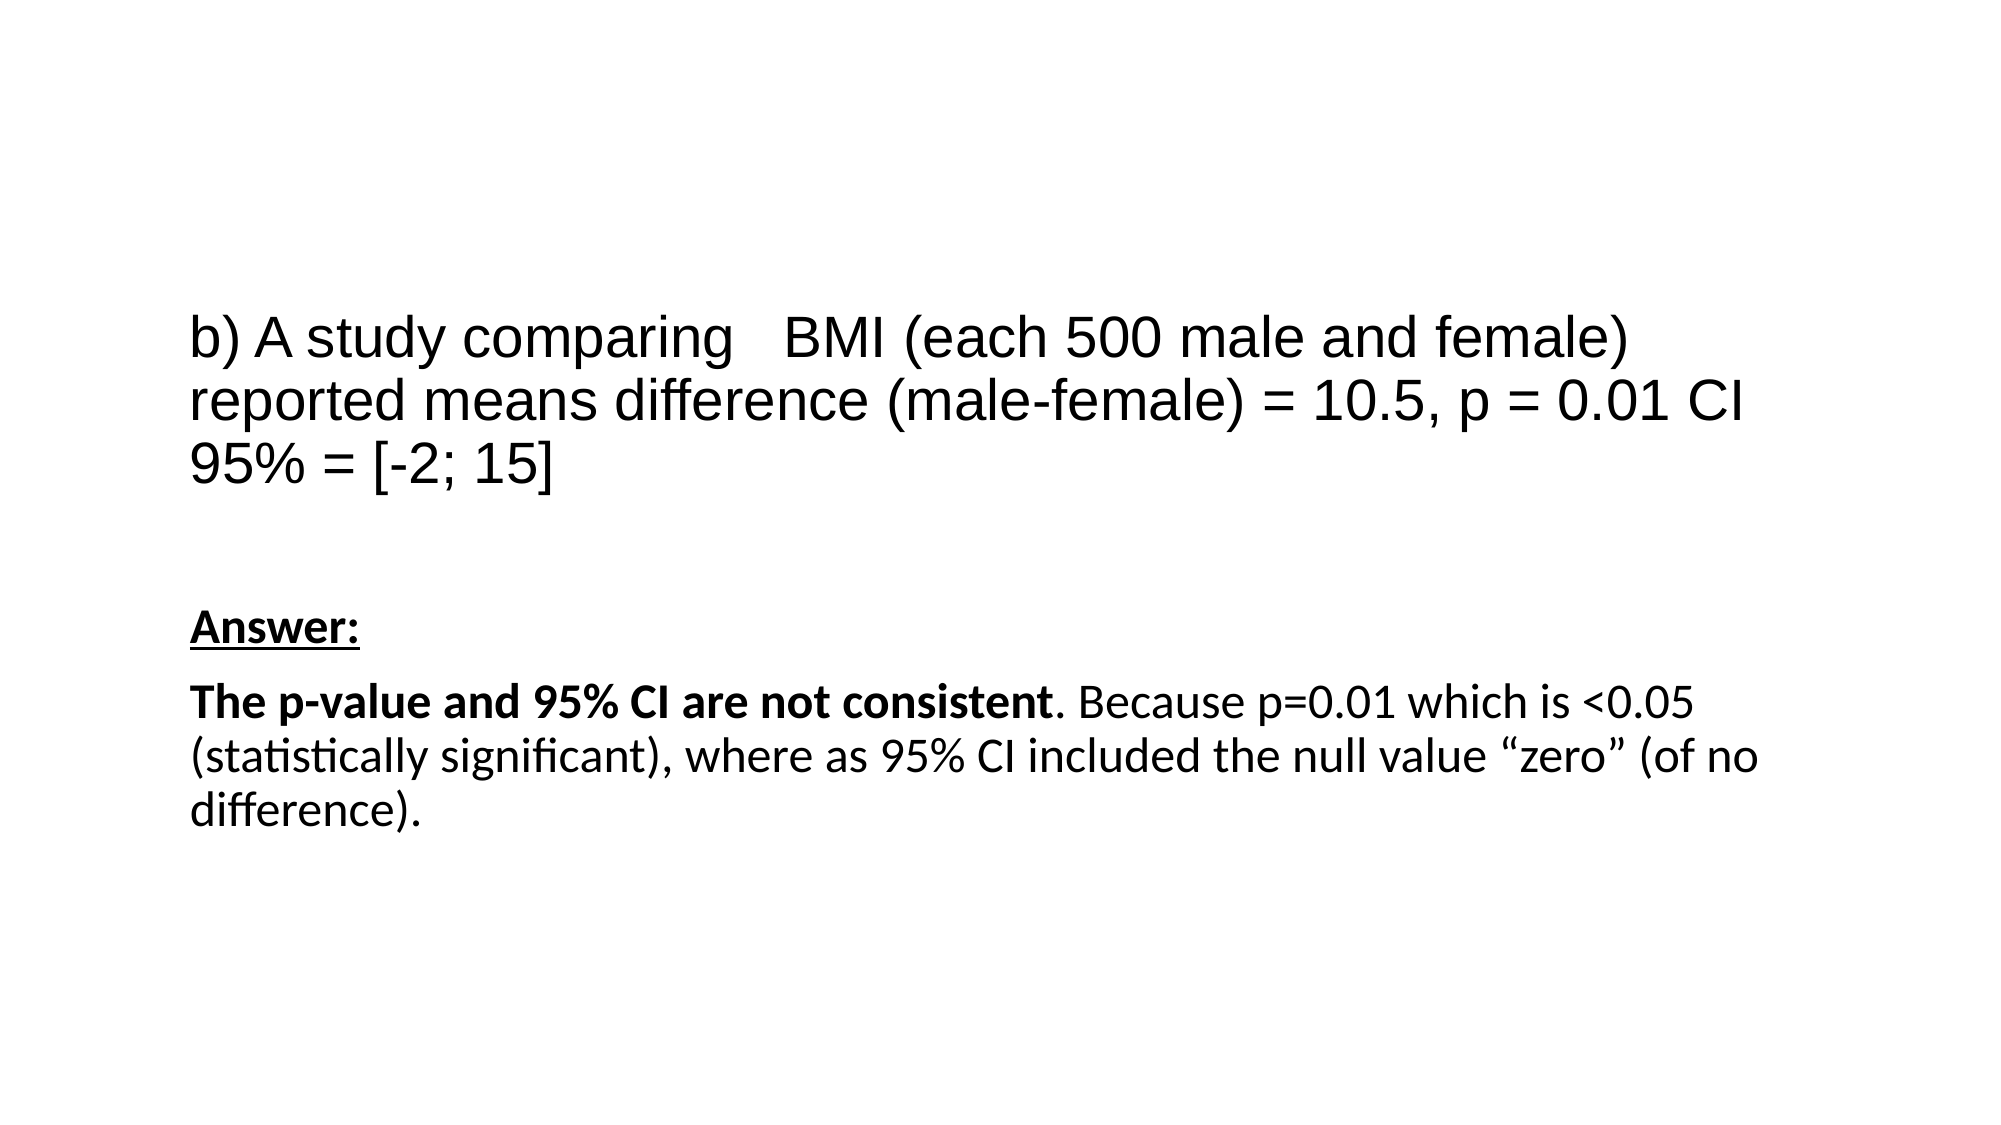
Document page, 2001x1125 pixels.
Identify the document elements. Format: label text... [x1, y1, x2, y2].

list b) A study comparing BMI (each 500 male and female) reported means difference (male-female) = 10.5, p = 0.01 CI 95% = [-2; 15] Answer: The p-value and 95% CI are not consistent. Because p=0.01 which is <0.05 (statistically significant), where as 95% CI included the null value “zero” (of no difference). [137, 299, 1863, 1014]
